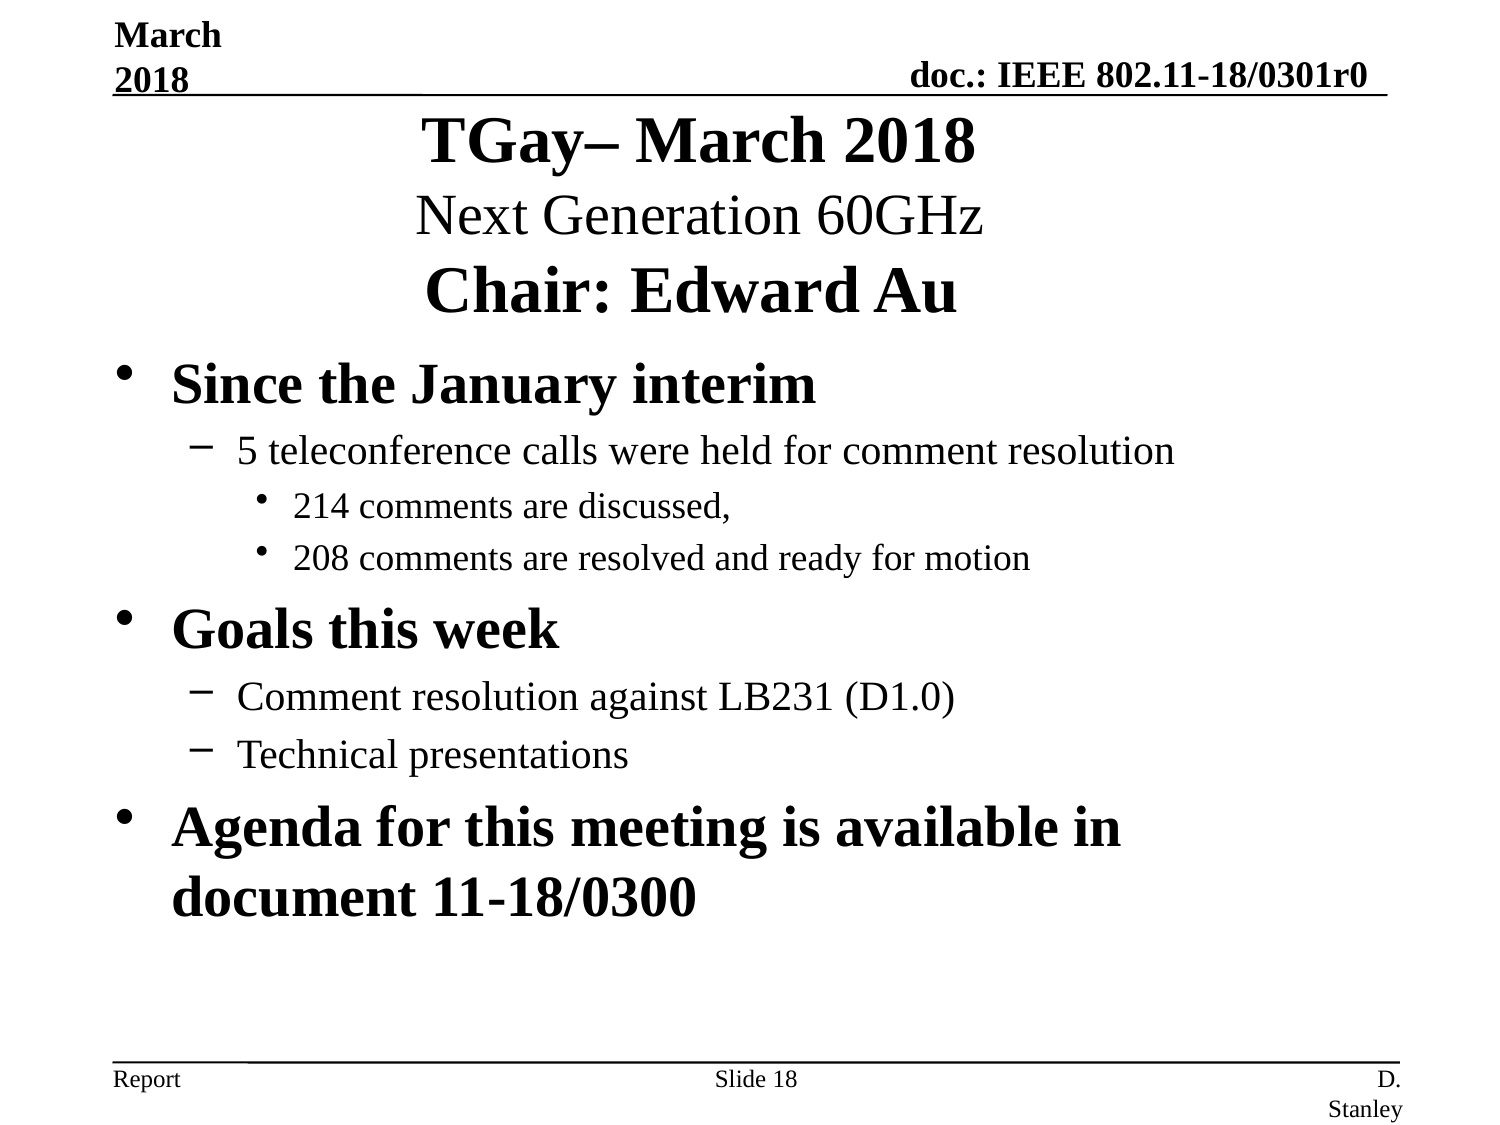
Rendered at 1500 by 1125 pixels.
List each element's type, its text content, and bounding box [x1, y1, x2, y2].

footer D. Stanley, HP Enterprise [1325, 1062, 1402, 1093]
slide_number Slide 18 [712, 1062, 800, 1093]
list Since the January interim 5 teleconference calls were held for comment resolution 214 comments are discussed, 208 comments are resolved and ready for motion Goals this week Comment resolution against LB231 (D1.0) Technical presentations Agenda for this meeting is available in document 11-18/0300 [99, 337, 1388, 1038]
title TGay– March 2018 Next Generation 60GHz Chair: Edward Au [62, 125, 1338, 388]
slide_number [114, 54, 274, 101]
